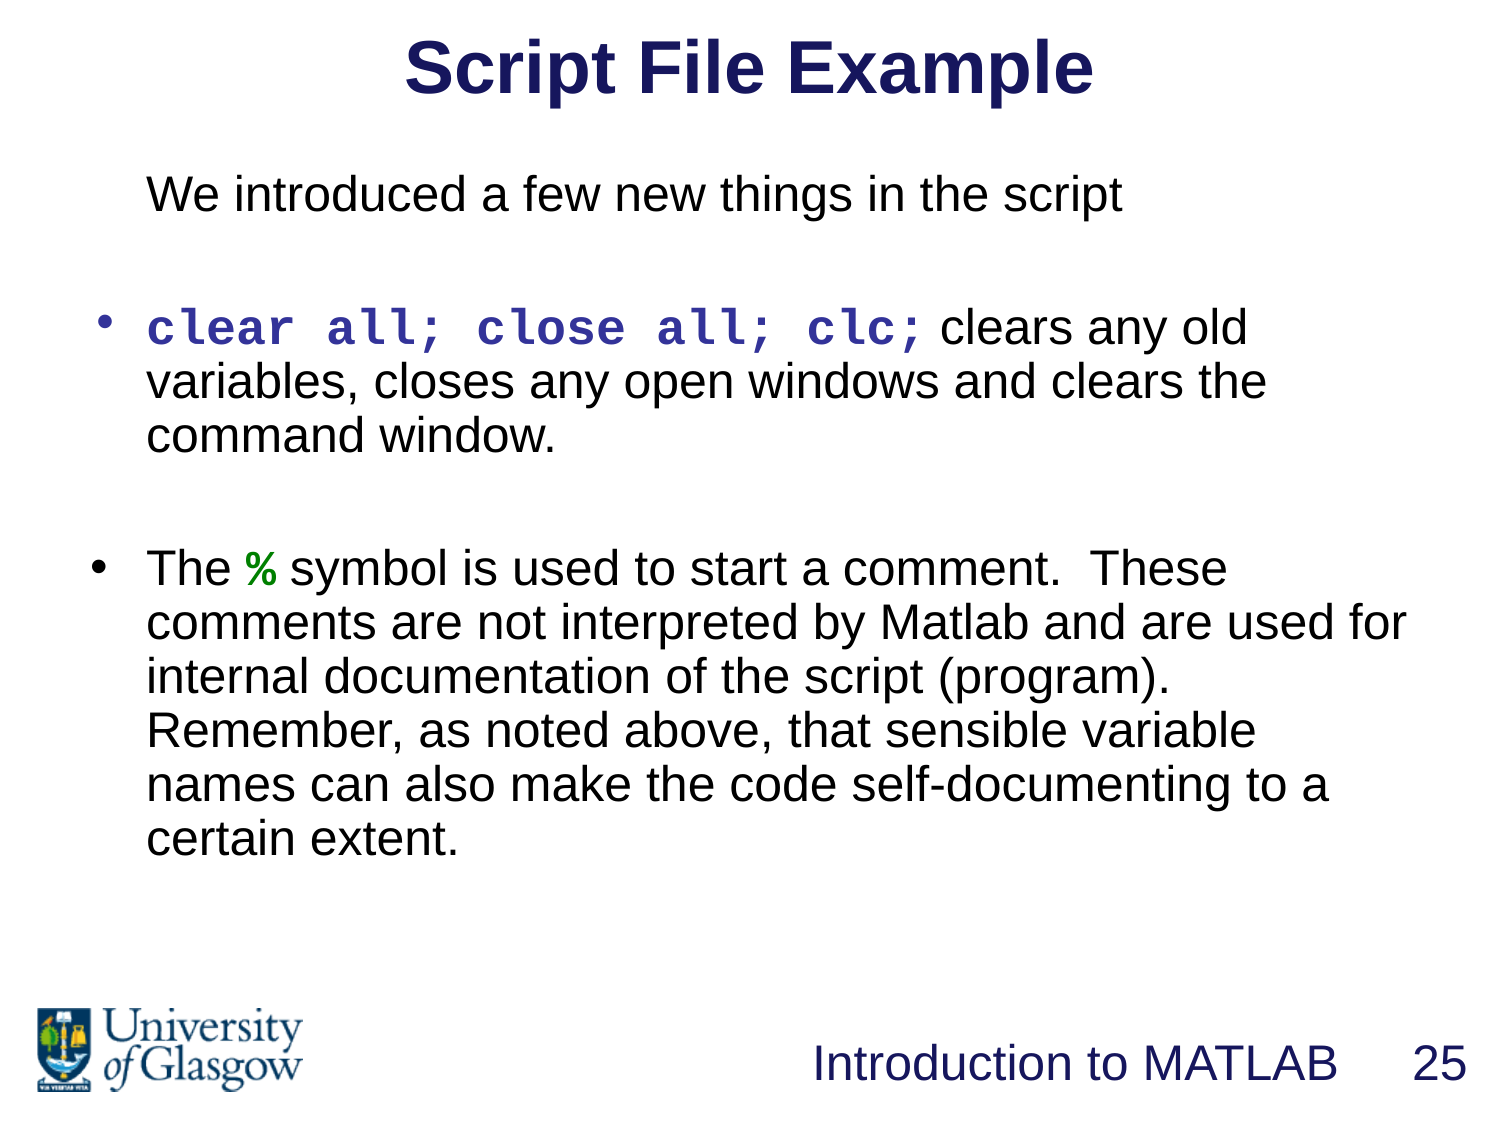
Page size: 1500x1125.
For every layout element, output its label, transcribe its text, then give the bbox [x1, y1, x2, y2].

picture [37, 1008, 303, 1092]
text_box Script File Example [138, 2, 1362, 126]
text_box We introduced a few new things in the script clear all; close all; clc; clears any old variables, closes any open windows and clears the command window. The % symbol is used to start a comment. These comments are not interpreted by Matlab and are used for internal documentation of the script (program). Remember, as noted above, that sensible variable names can also make the code self-documenting to a certain extent. [74, 160, 1425, 904]
